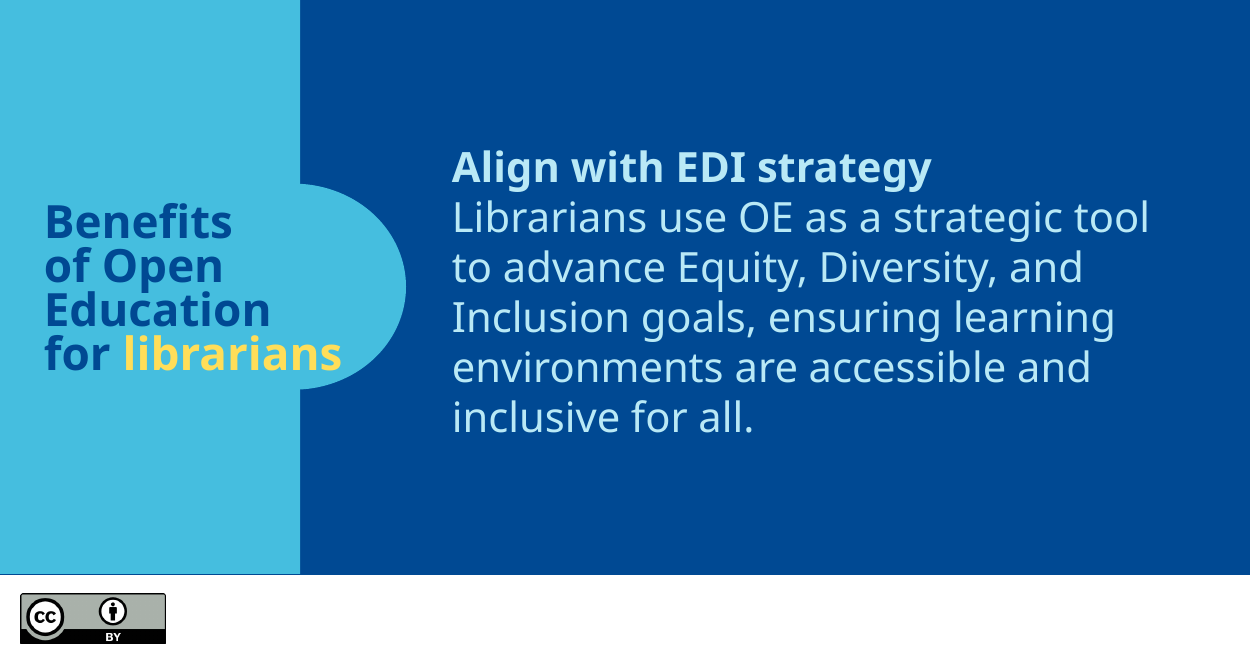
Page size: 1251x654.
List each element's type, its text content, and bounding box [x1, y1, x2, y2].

picture [20, 592, 166, 645]
text_box [252, 183, 336, 191]
text_box Benefits of Open Education for librarians [31, 191, 373, 392]
text_box [0, 582, 1250, 654]
text_box [0, 0, 301, 574]
text_box [373, 213, 407, 360]
text_box Align with EDI strategy Librarians use OE as a strategic tool to advance Equity, Diversity, and Inclusion goals, ensuring learning environments are accessible and inclusive for all. [439, 128, 1202, 453]
